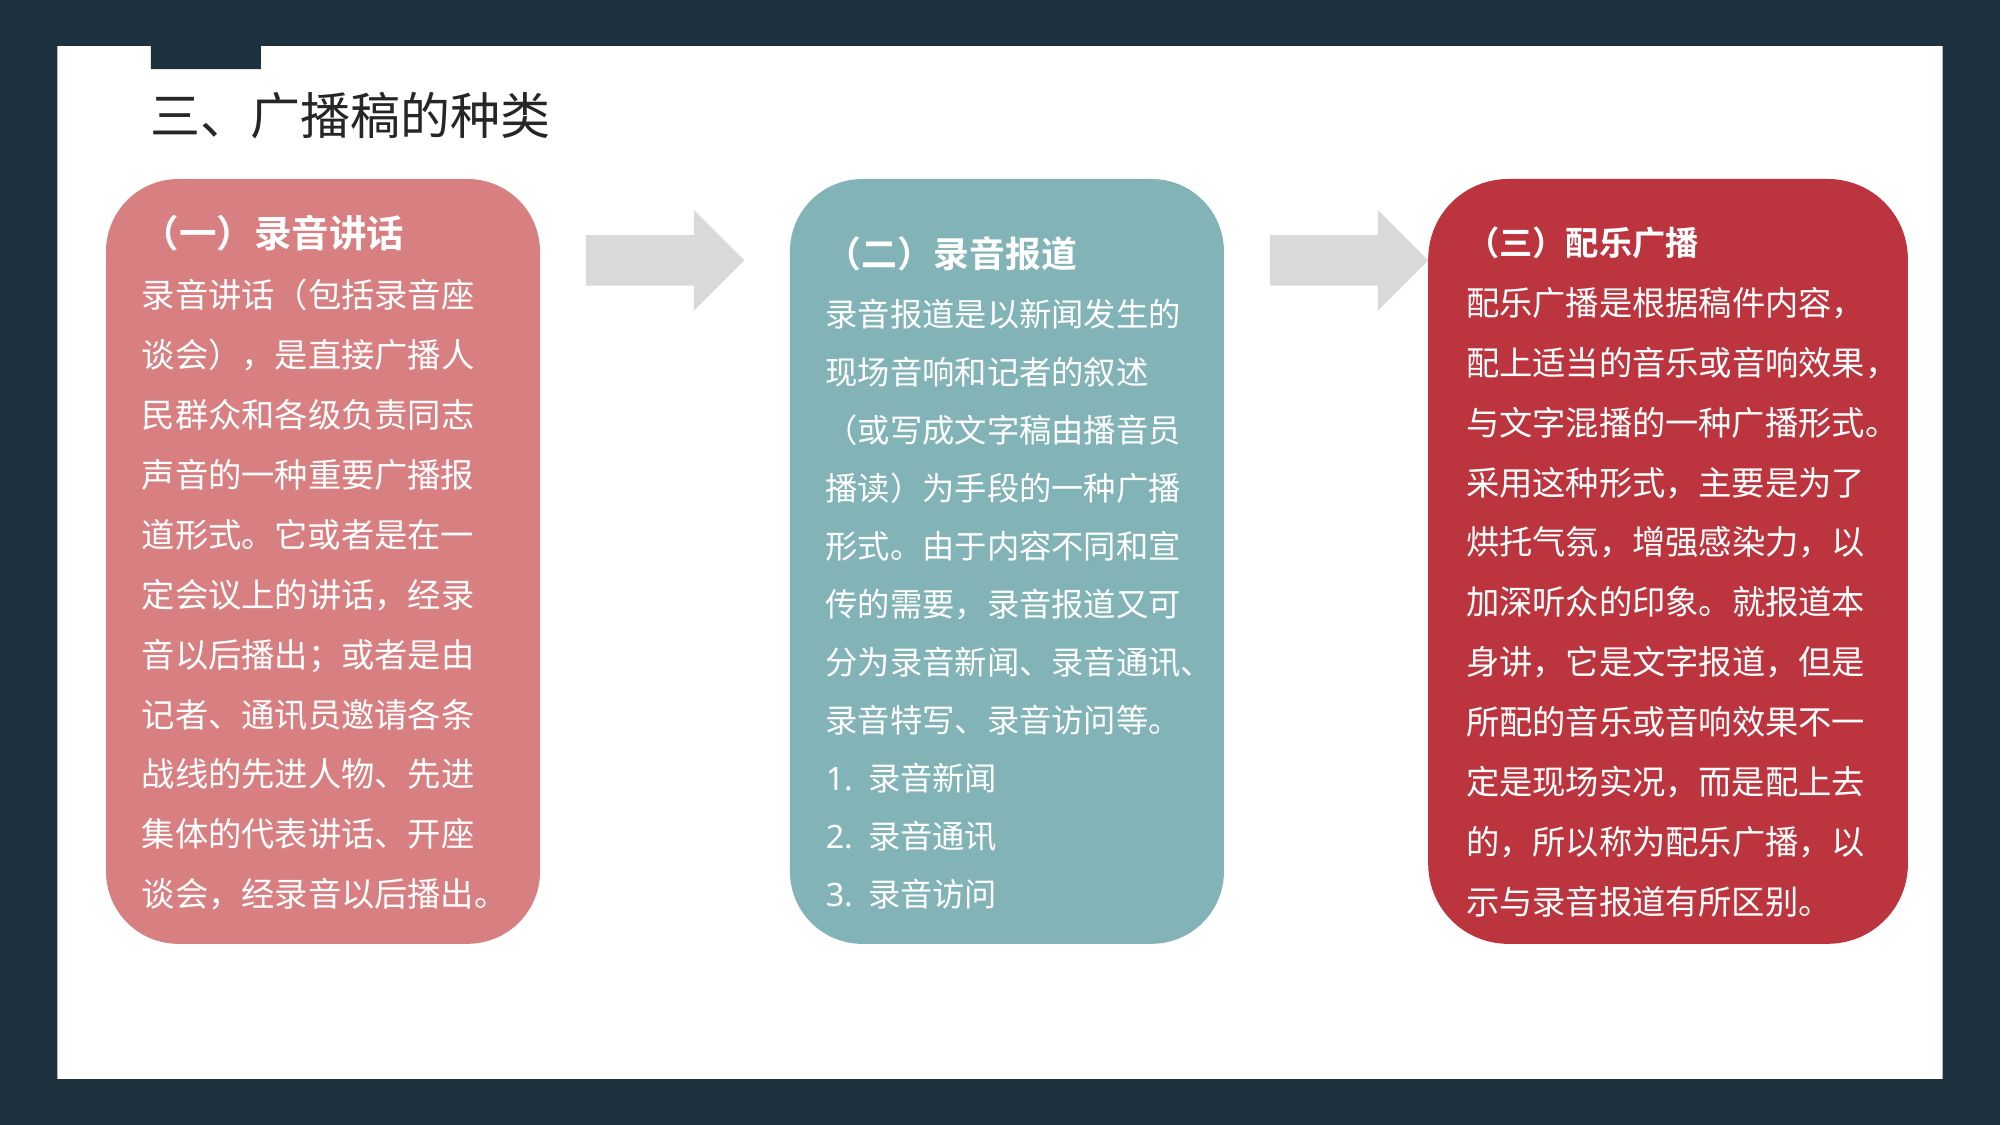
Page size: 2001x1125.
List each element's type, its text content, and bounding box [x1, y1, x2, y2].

text_box [584, 207, 746, 314]
text_box （一）录音讲话 录音讲话（包括录音座谈会），是直接广播人民群众和各级负责同志声音的一种重要广播报道形式。它或者是在一定会议上的讲话，经录音以后播出；或者是由记者、通讯员邀请各条战线的先进人物、先进集体的代表讲话、开座谈会，经录音以后播出。 [104, 177, 542, 945]
text_box （二）录音报道 录音报道是以新闻发生的现场音响和记者的叙述（或写成文字稿由播音员播读）为手段的一种广播形式。由于内容不同和宣传的需要，录音报道又可分为录音新闻、录音通讯、录音特写、录音访问等。 1. 录音新闻 2. 录音通讯 3. 录音访问 [788, 177, 1226, 945]
text_box （三）配乐广播 配乐广播是根据稿件内容，配上适当的音乐或音响效果，与文字混播的一种广播形式。采用这种形式，主要是为了烘托气氛，增强感染力，以加深听众的印象。就报道本身讲，它是文字报道，但是所配的音乐或音响效果不一定是现场实况，而是配上去的，所以称为配乐广播，以示与录音报道有所区别。 [1427, 177, 1909, 945]
text_box 三、广播稿的种类 [150, 77, 846, 152]
text_box [1268, 207, 1430, 314]
